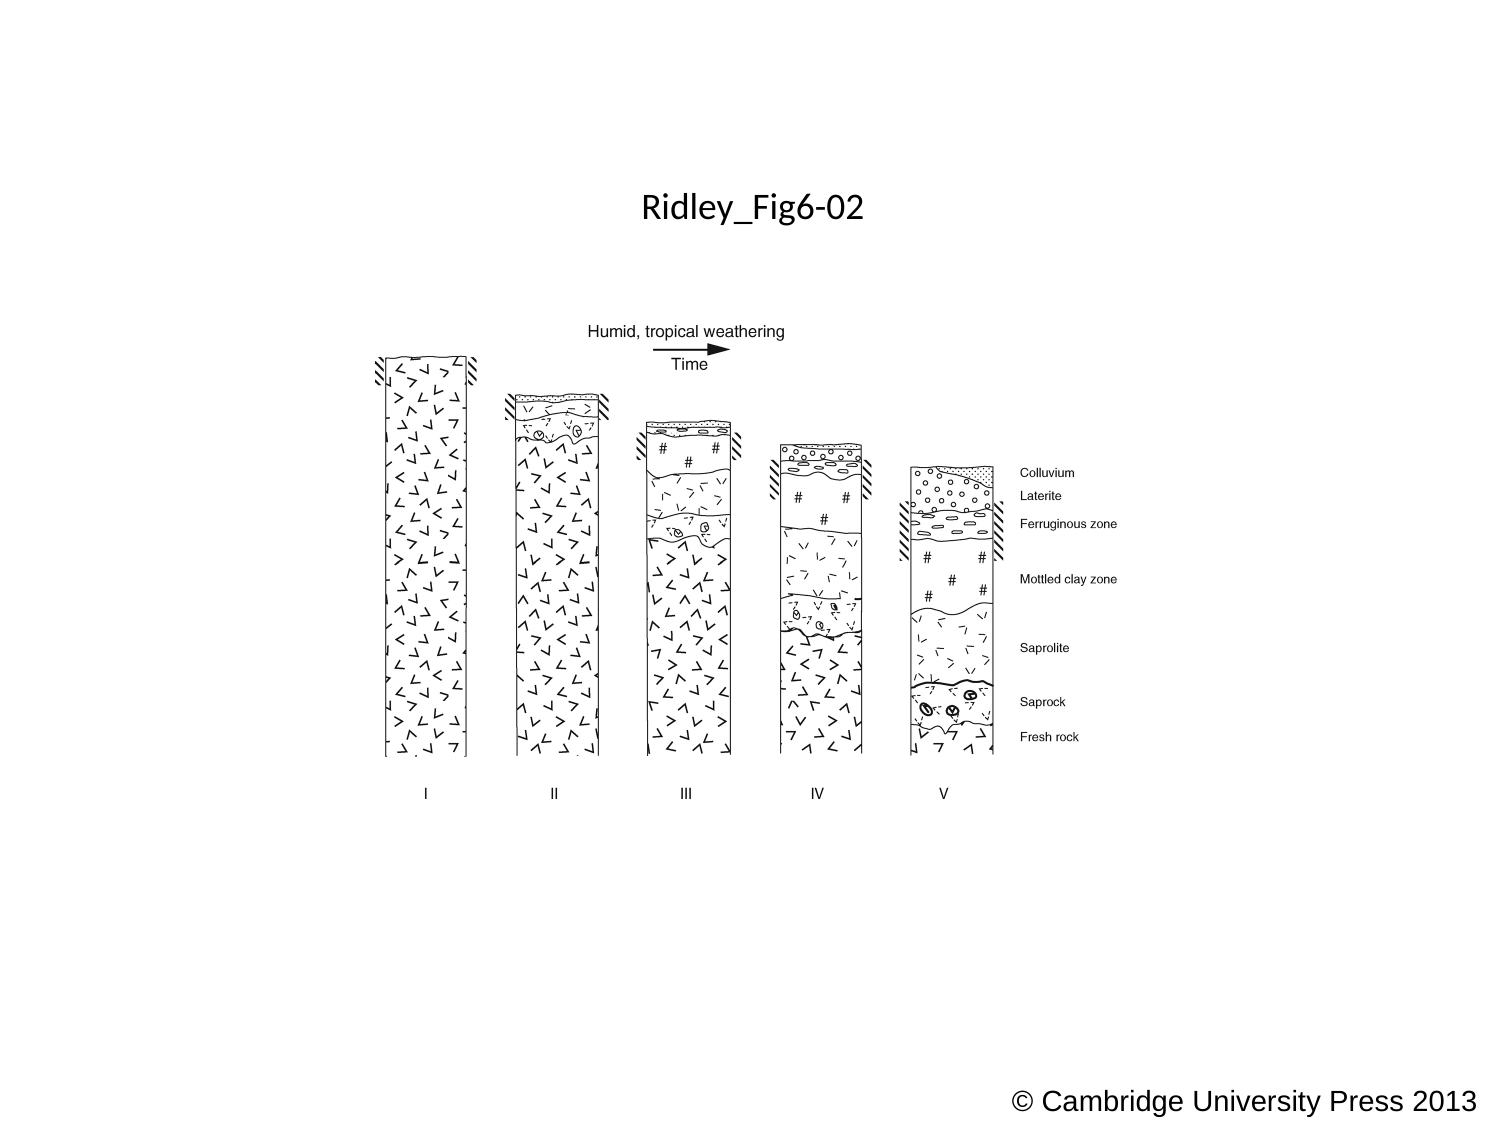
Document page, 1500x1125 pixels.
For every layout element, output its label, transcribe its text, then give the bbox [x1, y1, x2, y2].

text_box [374, 174, 1125, 807]
text_box © Cambridge University Press 2013 [907, 1074, 1493, 1125]
